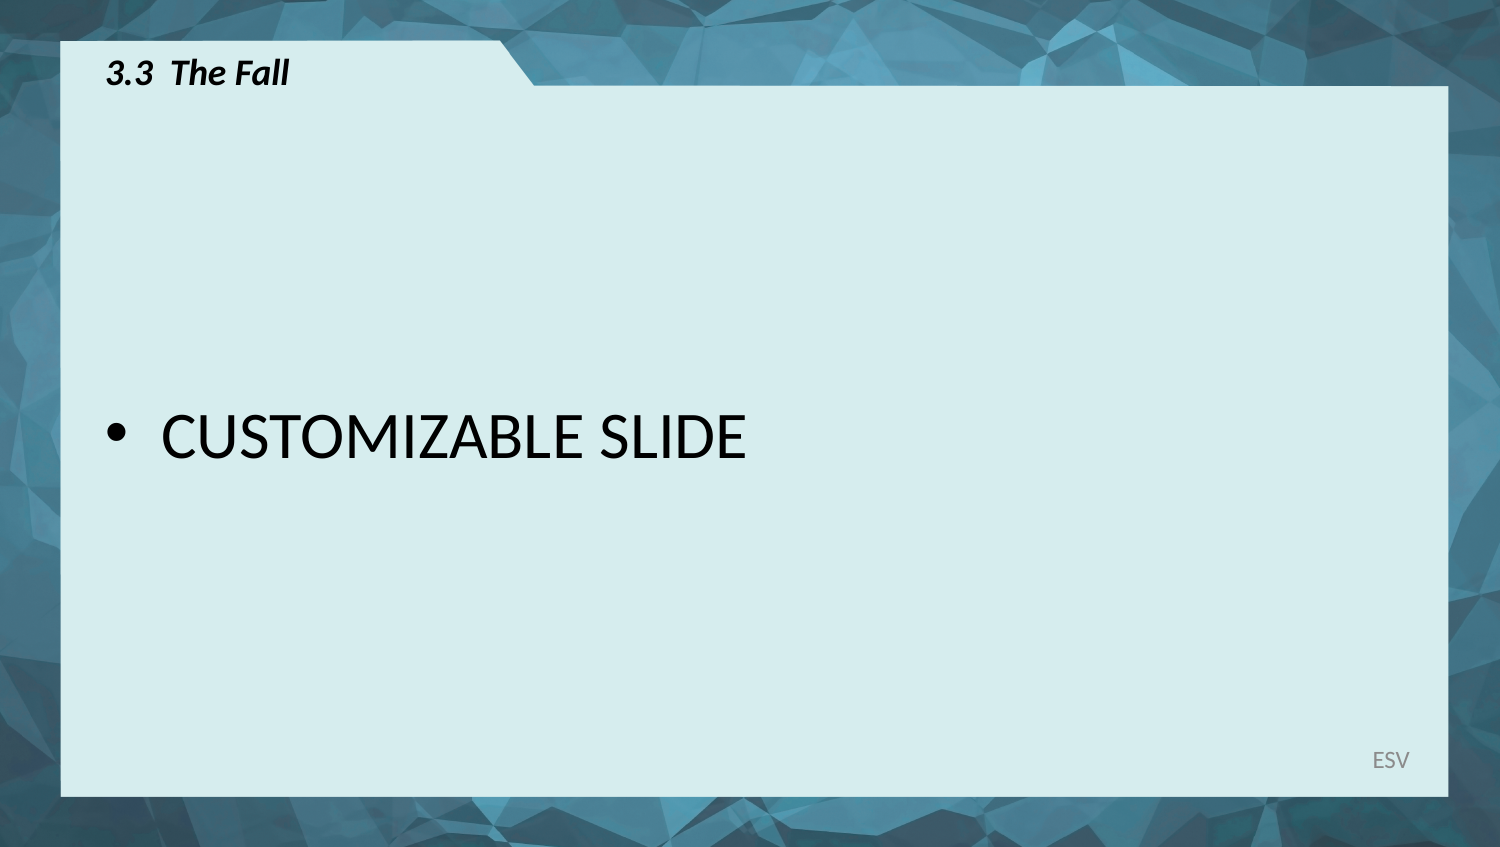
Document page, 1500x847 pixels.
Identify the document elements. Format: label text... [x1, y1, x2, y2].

footer ESV [950, 736, 1425, 782]
list CUSTOMIZABLE SLIDE [89, 141, 1403, 722]
picture [0, 0, 1500, 847]
title 3.3 The Fall [89, 33, 1420, 108]
